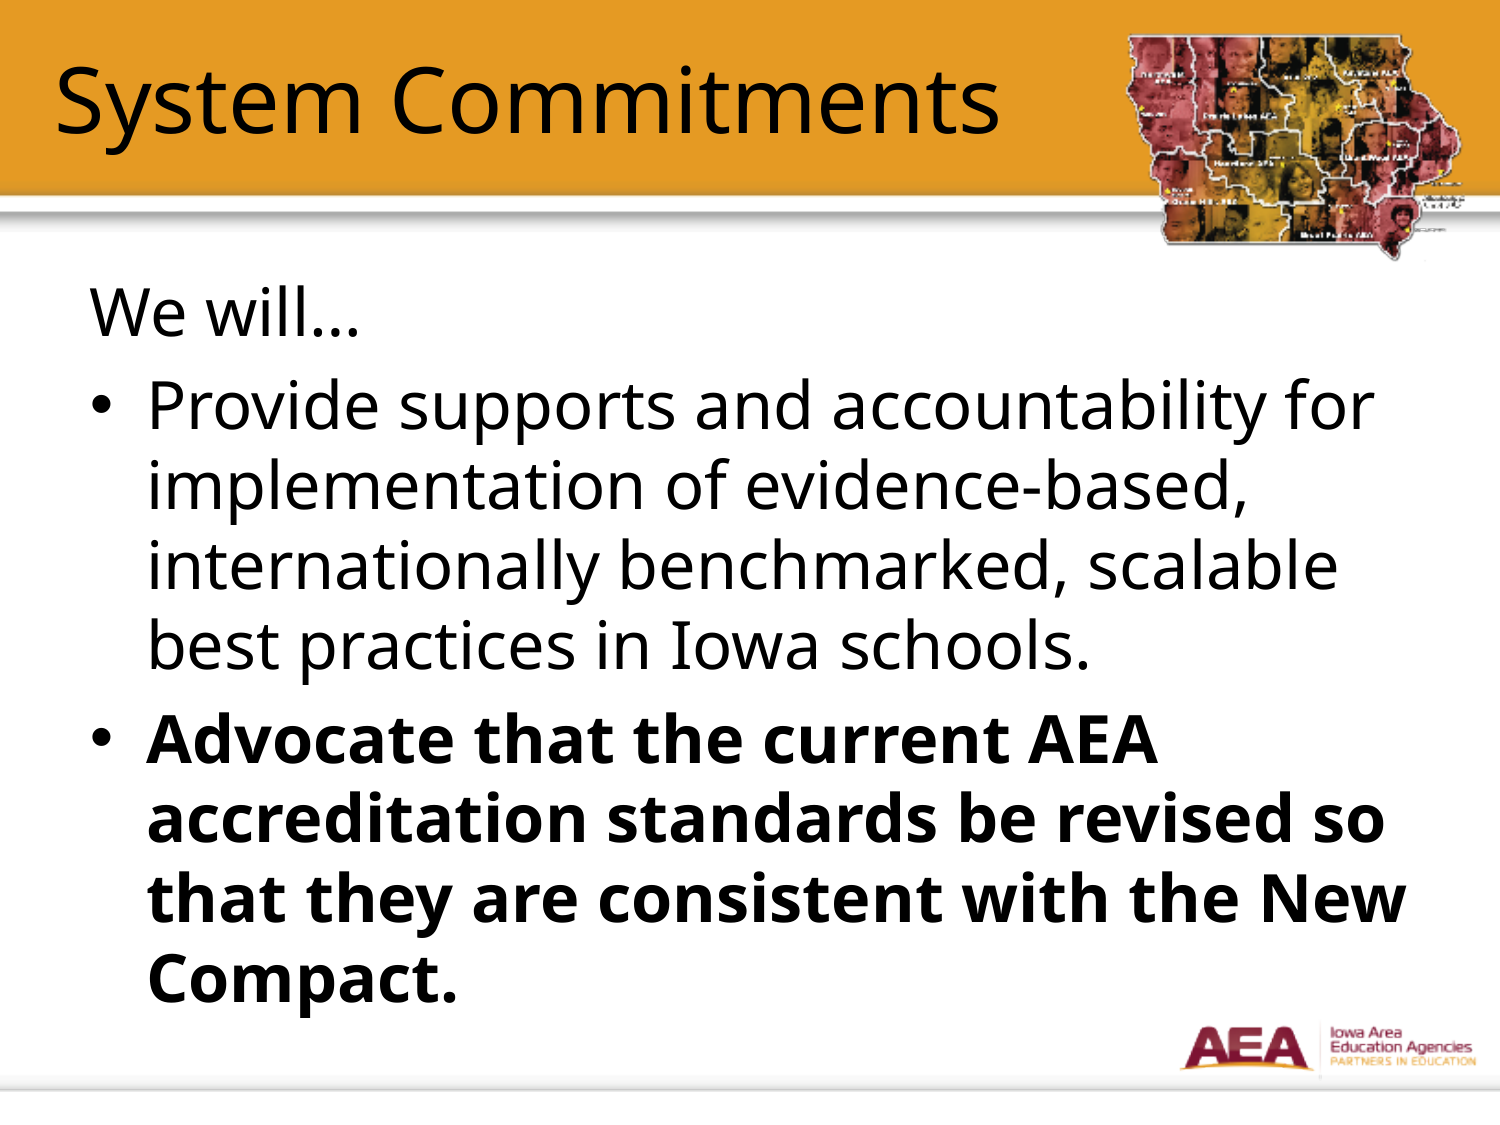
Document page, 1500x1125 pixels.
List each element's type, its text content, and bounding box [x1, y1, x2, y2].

title System Commitments [40, 34, 1391, 223]
picture [0, 0, 1500, 1125]
list We will… Provide supports and accountability for implementation of evidence-based, internationally benchmarked, scalable best practices in Iowa schools. Advocate that the current AEA accreditation standards be revised so that they are consistent with the New Compact. [75, 262, 1425, 1005]
